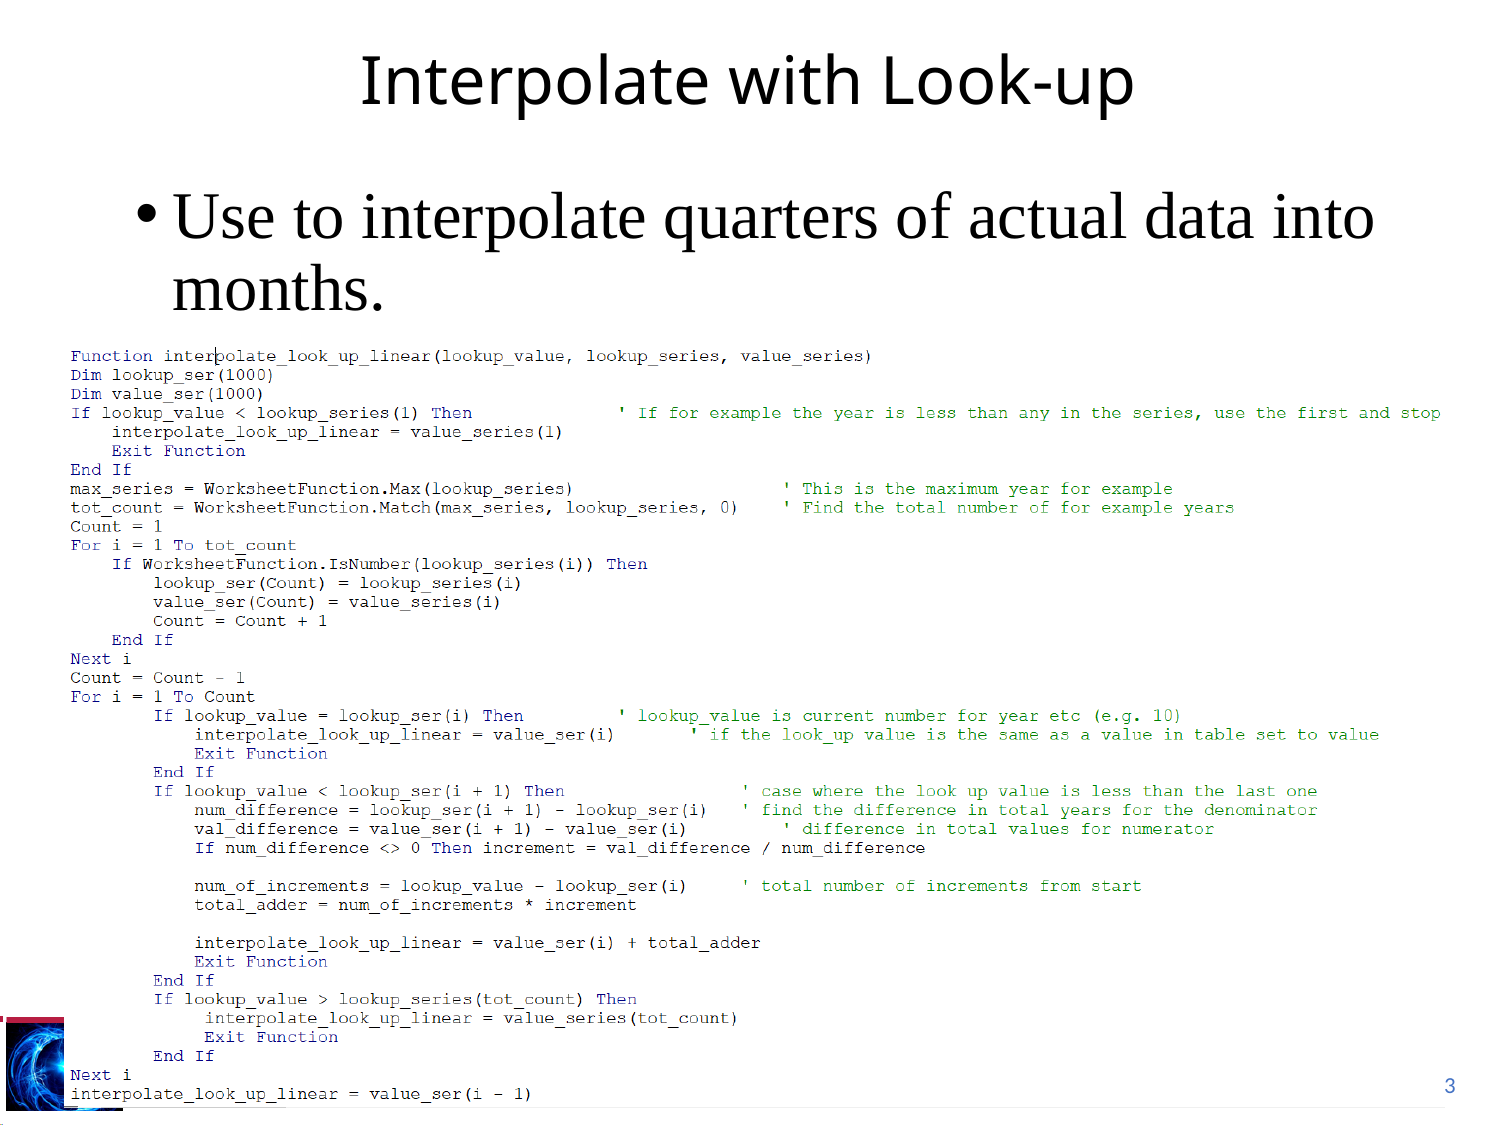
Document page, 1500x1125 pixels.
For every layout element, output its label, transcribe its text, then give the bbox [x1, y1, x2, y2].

picture [0, 347, 1445, 1125]
title Interpolate with Look-up [120, 26, 1378, 140]
slide_number 13 [1445, 1063, 1490, 1108]
list Use to interpolate quarters of actual data into months. [120, 173, 1417, 347]
